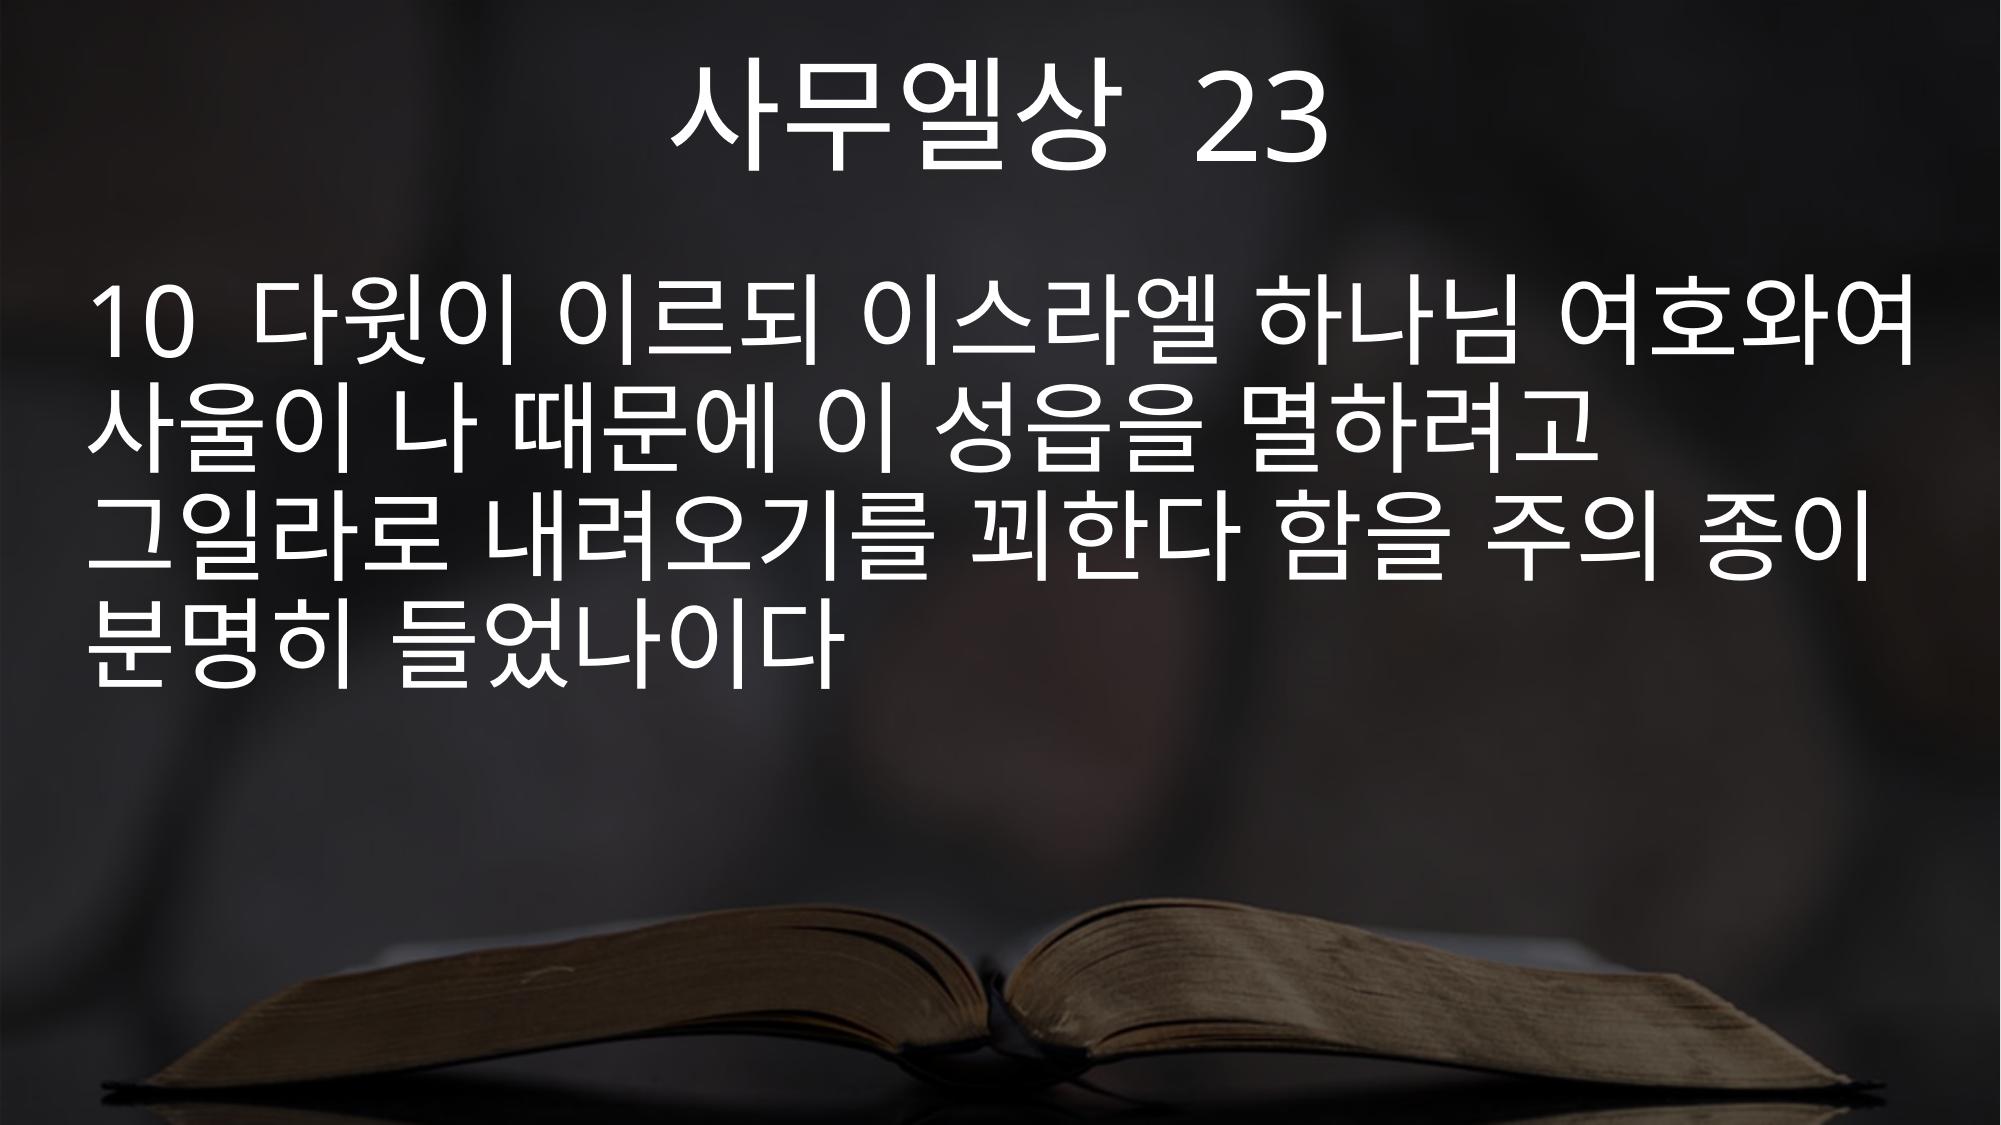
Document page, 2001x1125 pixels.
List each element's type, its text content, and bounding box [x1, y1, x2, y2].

picture [0, 0, 2001, 1125]
list 10 다윗이 이르되 이스라엘 하나님 여호와여 사울이 나 때문에 이 성읍을 멸하려고 그일라로 내려오기를 꾀한다 함을 주의 종이 분명히 들었나이다 [69, 263, 1953, 423]
footer 사무엘상 23 [0, 32, 2000, 192]
